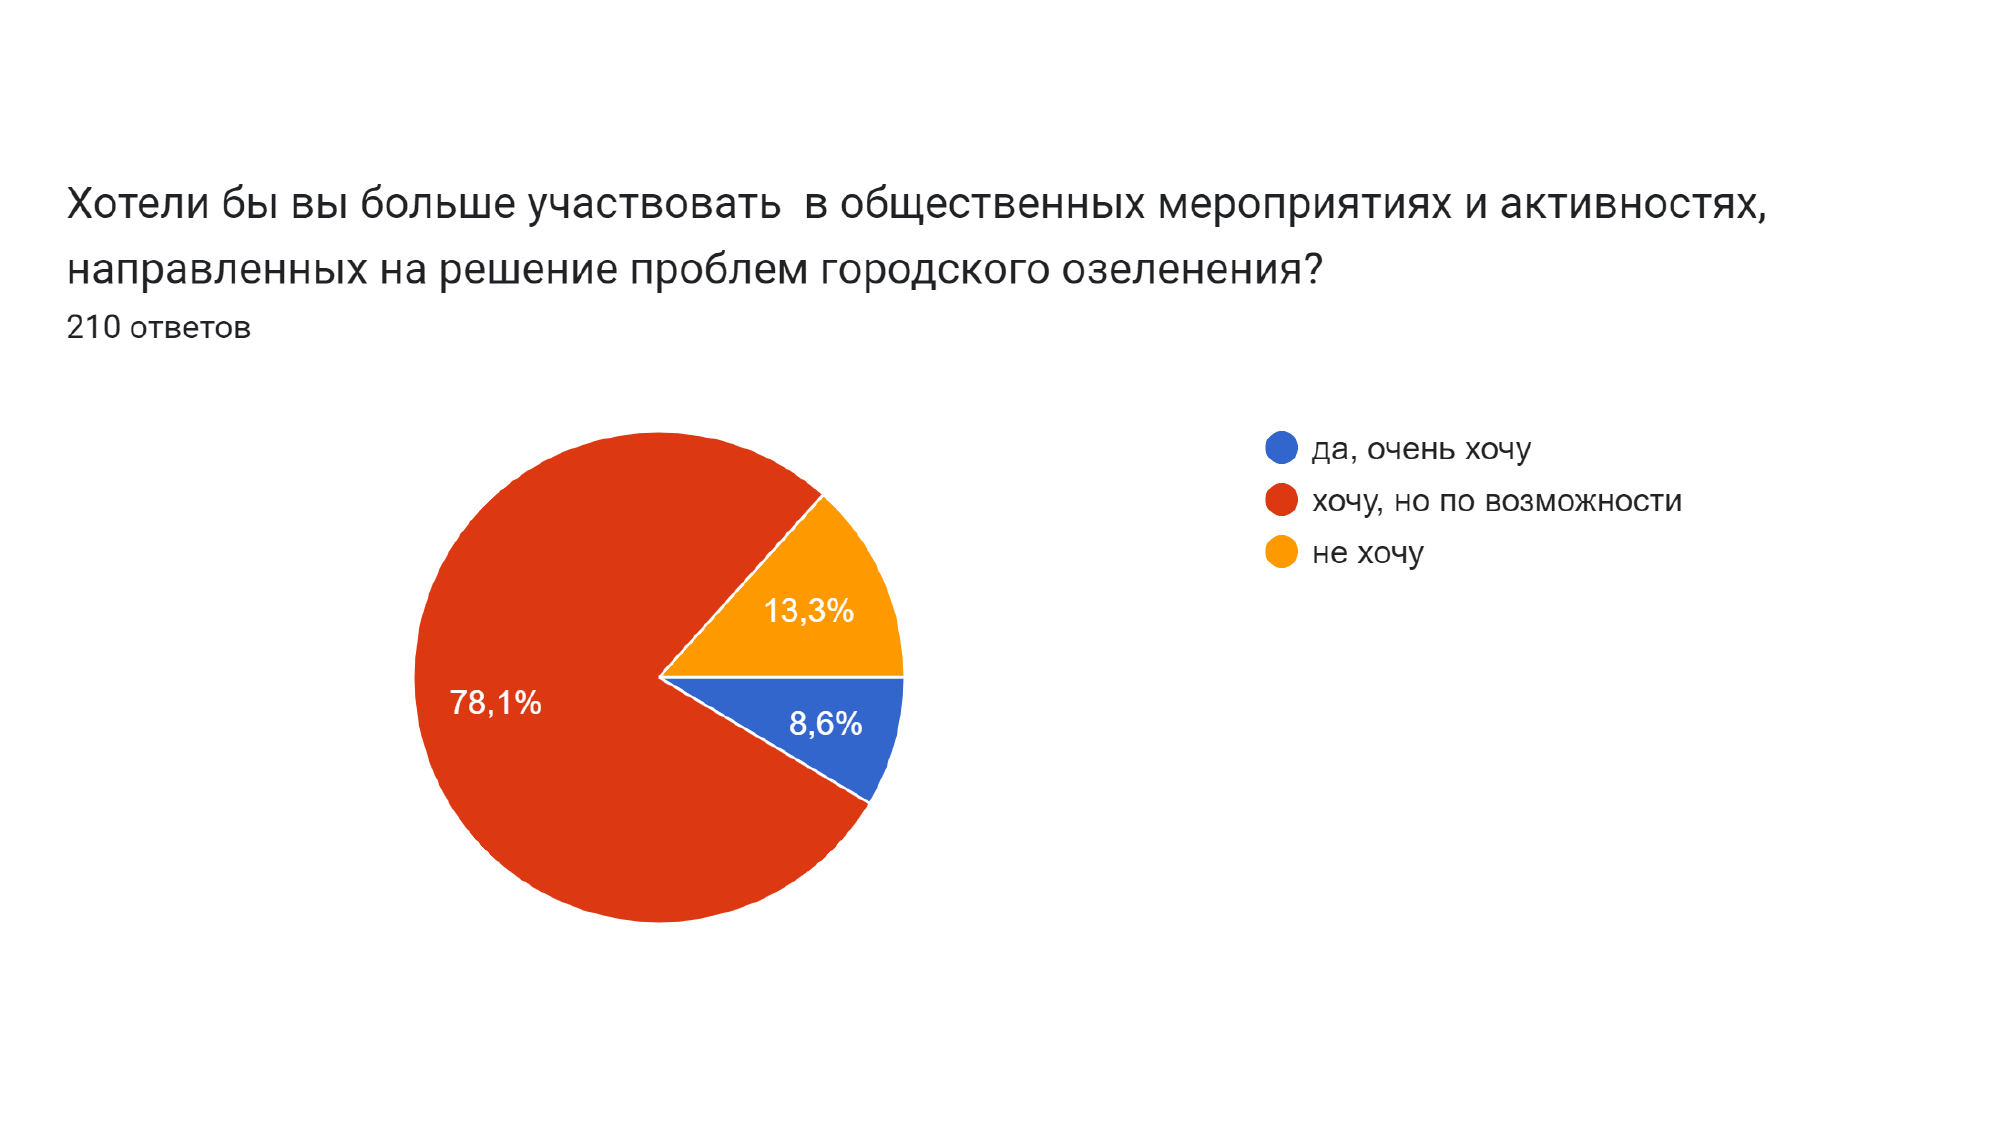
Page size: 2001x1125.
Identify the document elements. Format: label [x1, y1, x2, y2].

picture [0, 108, 2000, 1016]
